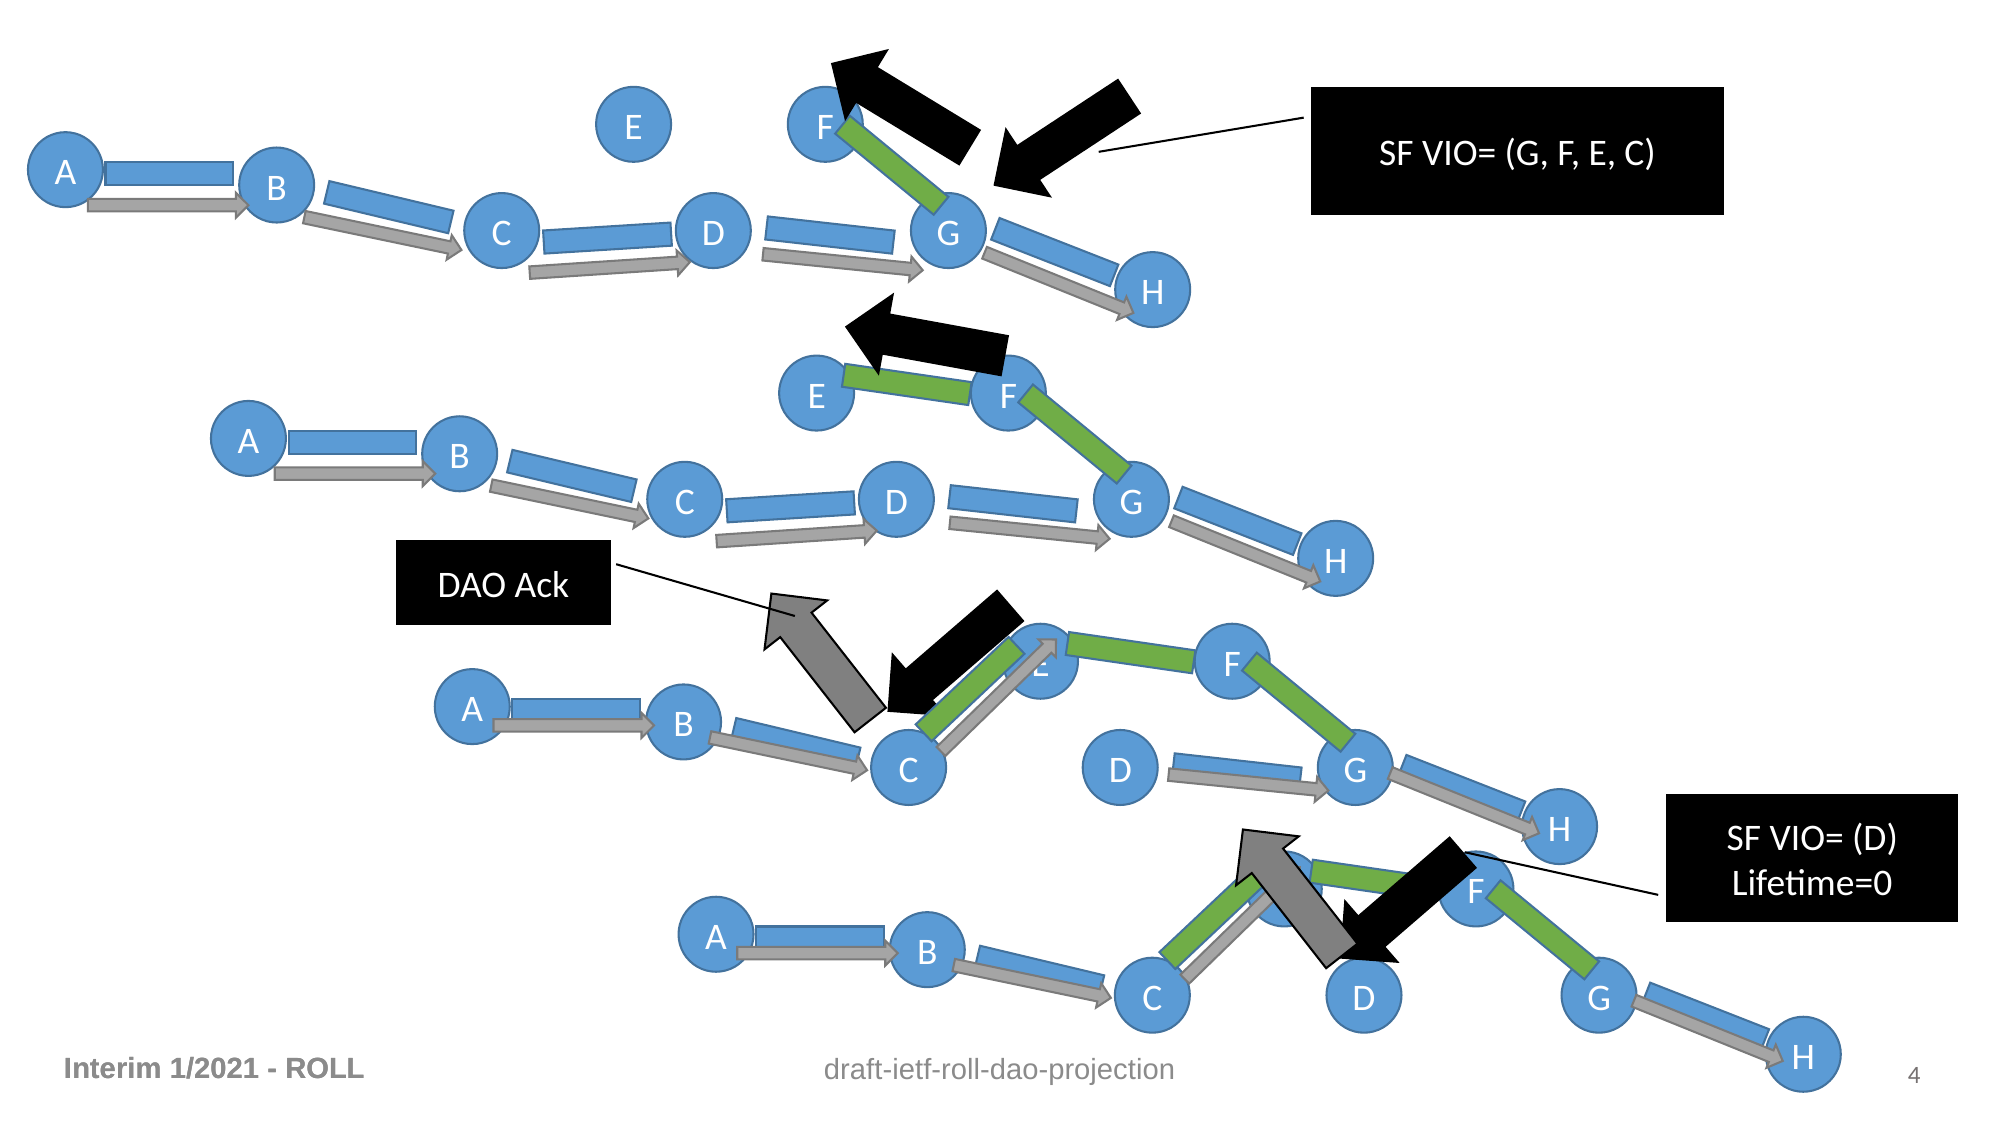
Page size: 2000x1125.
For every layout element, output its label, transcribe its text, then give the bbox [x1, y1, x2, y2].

text_box [322, 179, 455, 235]
text_box [1178, 891, 1273, 986]
text_box [511, 698, 641, 718]
text_box [273, 458, 437, 489]
text_box [725, 490, 857, 524]
text_box [1484, 878, 1601, 981]
text_box D [857, 460, 935, 538]
text_box [86, 190, 250, 221]
text_box Interim 1/2021 - ROLL [48, 1036, 724, 1097]
text_box [764, 215, 896, 255]
text_box [975, 944, 1106, 987]
text_box [1172, 752, 1303, 780]
text_box A [26, 131, 104, 209]
text_box SF VIO= (G, F, E, C) [1098, 116, 1304, 153]
text_box [914, 635, 1026, 743]
text_box E [778, 354, 856, 432]
text_box H [1114, 251, 1192, 329]
text_box [830, 48, 982, 166]
text_box [736, 938, 900, 969]
text_box D [1325, 960, 1403, 1034]
text_box [104, 161, 234, 186]
text_box [763, 592, 888, 734]
text_box C [870, 728, 948, 807]
text_box G [909, 192, 987, 270]
text_box A [433, 668, 511, 746]
text_box [528, 248, 692, 280]
text_box G [1560, 956, 1638, 1034]
text_box [301, 209, 463, 262]
text_box H [1522, 788, 1599, 866]
text_box B [421, 415, 499, 493]
text_box [1234, 828, 1359, 970]
text_box [840, 362, 973, 407]
text_box [505, 448, 638, 504]
text_box E [1287, 850, 1311, 878]
text_box [1167, 514, 1322, 591]
text_box [715, 516, 879, 549]
text_box [1341, 836, 1478, 963]
text_box [1643, 981, 1771, 1045]
text_box [1400, 753, 1527, 817]
text_box [1240, 651, 1357, 754]
text_box A [677, 895, 755, 973]
text_box [947, 484, 1079, 524]
text_box [844, 292, 1010, 377]
text_box [541, 221, 673, 255]
text_box [935, 638, 1058, 758]
text_box DAO Ack [396, 540, 611, 625]
text_box [707, 730, 869, 783]
text_box A [209, 399, 287, 477]
text_box [1166, 767, 1330, 805]
text_box [488, 478, 650, 531]
text_box B [238, 146, 316, 224]
text_box D [1081, 728, 1159, 807]
text_box C [646, 460, 724, 538]
text_box E [1314, 885, 1323, 896]
text_box [948, 515, 1112, 553]
text_box F [970, 354, 1047, 432]
text_box [1016, 383, 1133, 485]
text_box [887, 589, 1025, 715]
text_box [731, 716, 862, 760]
text_box B [889, 911, 966, 989]
text_box [980, 245, 1135, 322]
text_box E [1004, 622, 1080, 700]
text_box [989, 216, 1120, 288]
text_box SF VIO= (G, F, E, C) [1311, 87, 1724, 215]
text_box H [1765, 1015, 1842, 1093]
text_box H [1297, 519, 1375, 597]
text_box F [851, 104, 864, 125]
text_box F [1439, 854, 1515, 928]
text_box SF VIO= (D) Lifetime=0 [1666, 794, 1958, 922]
text_box [288, 430, 417, 455]
text_box F [786, 85, 854, 163]
text_box B [645, 683, 723, 761]
text_box [1386, 765, 1541, 843]
text_box C [1113, 956, 1191, 1034]
text_box [1630, 993, 1785, 1070]
text_box [1064, 630, 1197, 675]
text_box F [1194, 622, 1271, 700]
text_box [993, 78, 1142, 198]
text_box [1172, 485, 1303, 557]
text_box D [674, 192, 752, 270]
text_box [755, 925, 885, 945]
text_box G [1092, 460, 1170, 538]
text_box DAO Ack [615, 563, 796, 617]
text_box [833, 114, 950, 217]
text_box F [1469, 850, 1499, 858]
text_box [1157, 876, 1262, 971]
text_box E [1259, 904, 1291, 928]
text_box E [595, 85, 673, 163]
text_box [951, 957, 1113, 1010]
text_box [492, 710, 656, 741]
text_box [761, 246, 925, 284]
text_box G [1316, 728, 1394, 807]
text_box C [463, 192, 541, 270]
text_box [1309, 858, 1407, 895]
text_box SF VIO= (D) Lifetime=0 [1464, 851, 1659, 896]
